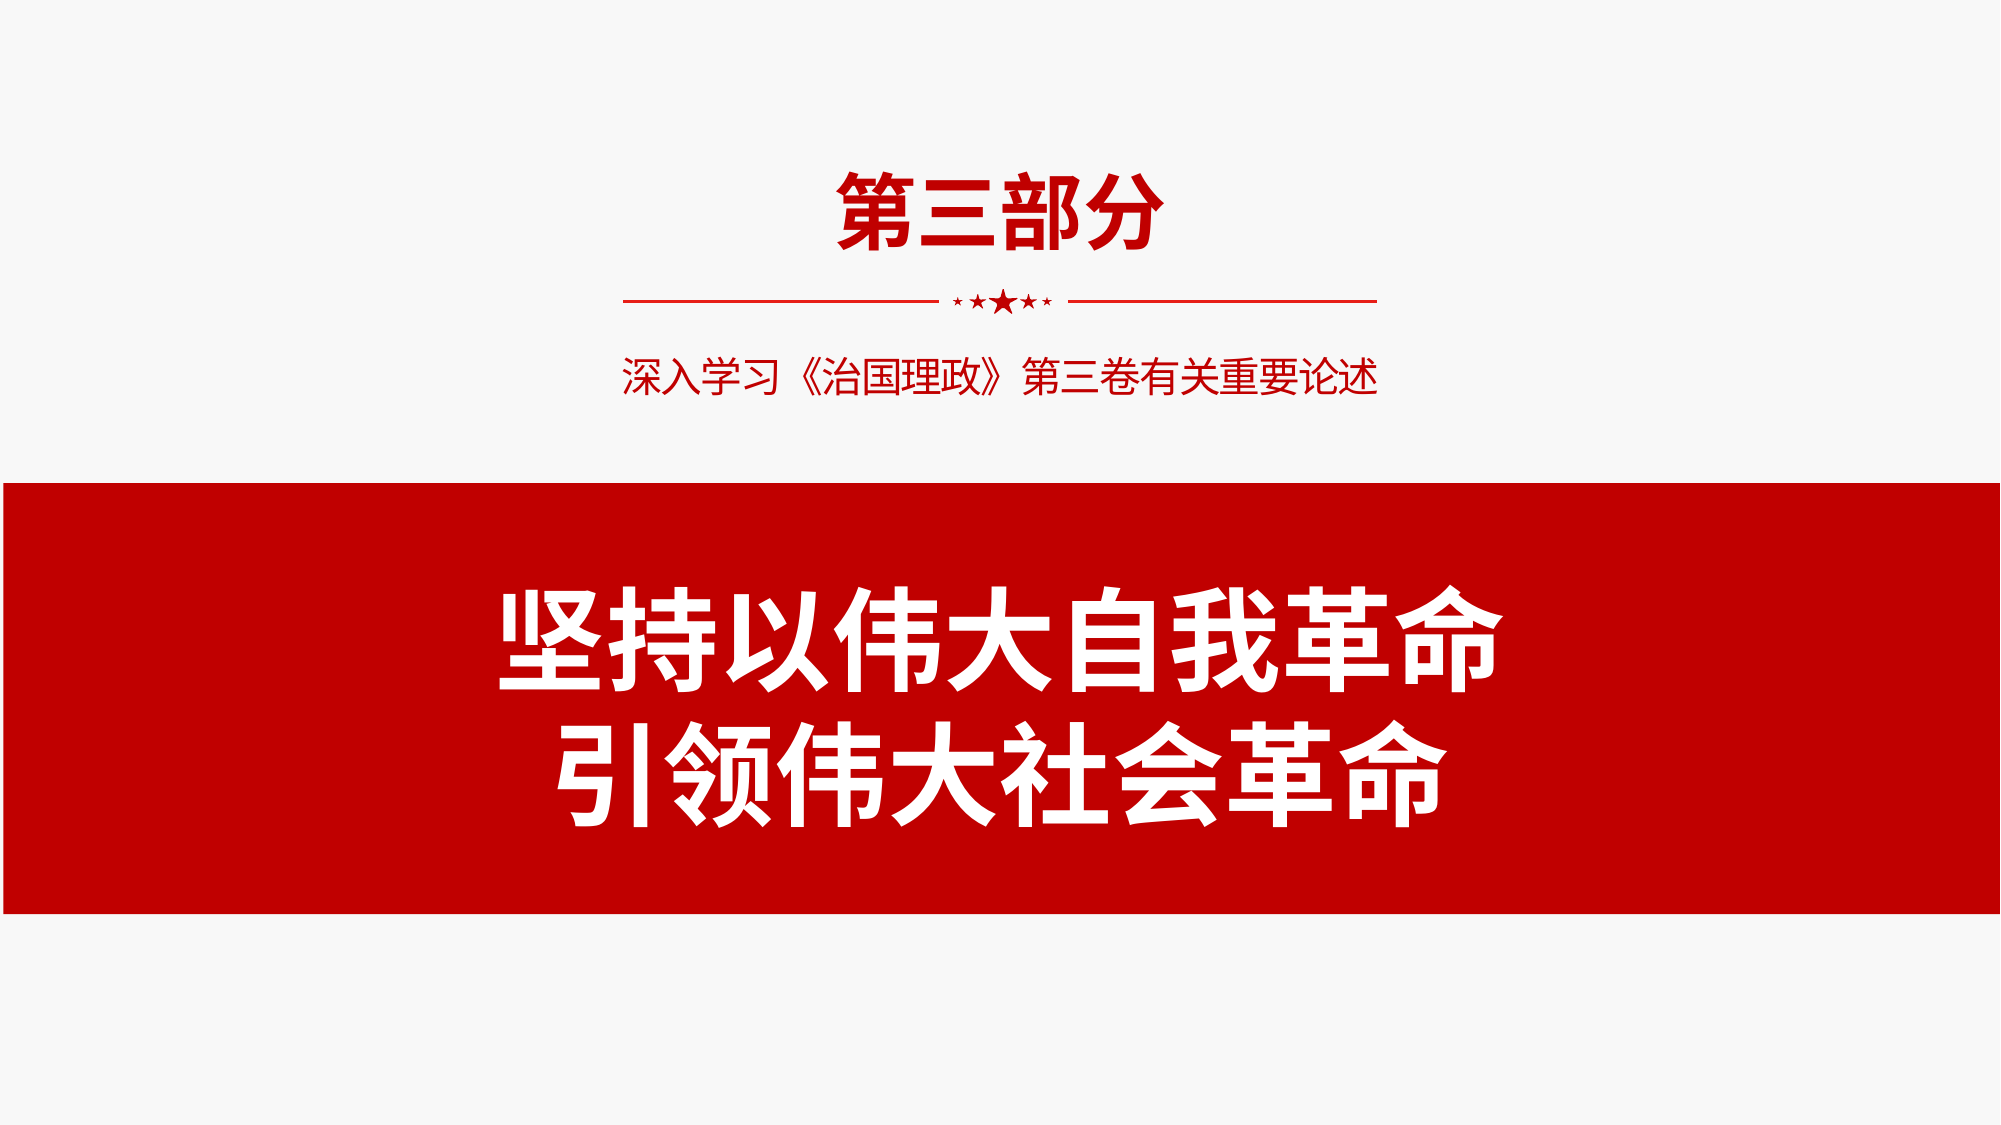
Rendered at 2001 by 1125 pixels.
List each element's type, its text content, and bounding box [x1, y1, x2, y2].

text_box 坚持以伟大自我革命 引领伟大社会革命 [174, 562, 1826, 848]
text_box 深入学习《治国理政》第三卷有关重要论述 [545, 343, 1455, 409]
text_box [2, 482, 2000, 915]
text_box 第三部分 [730, 164, 1270, 269]
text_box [623, 288, 1377, 315]
